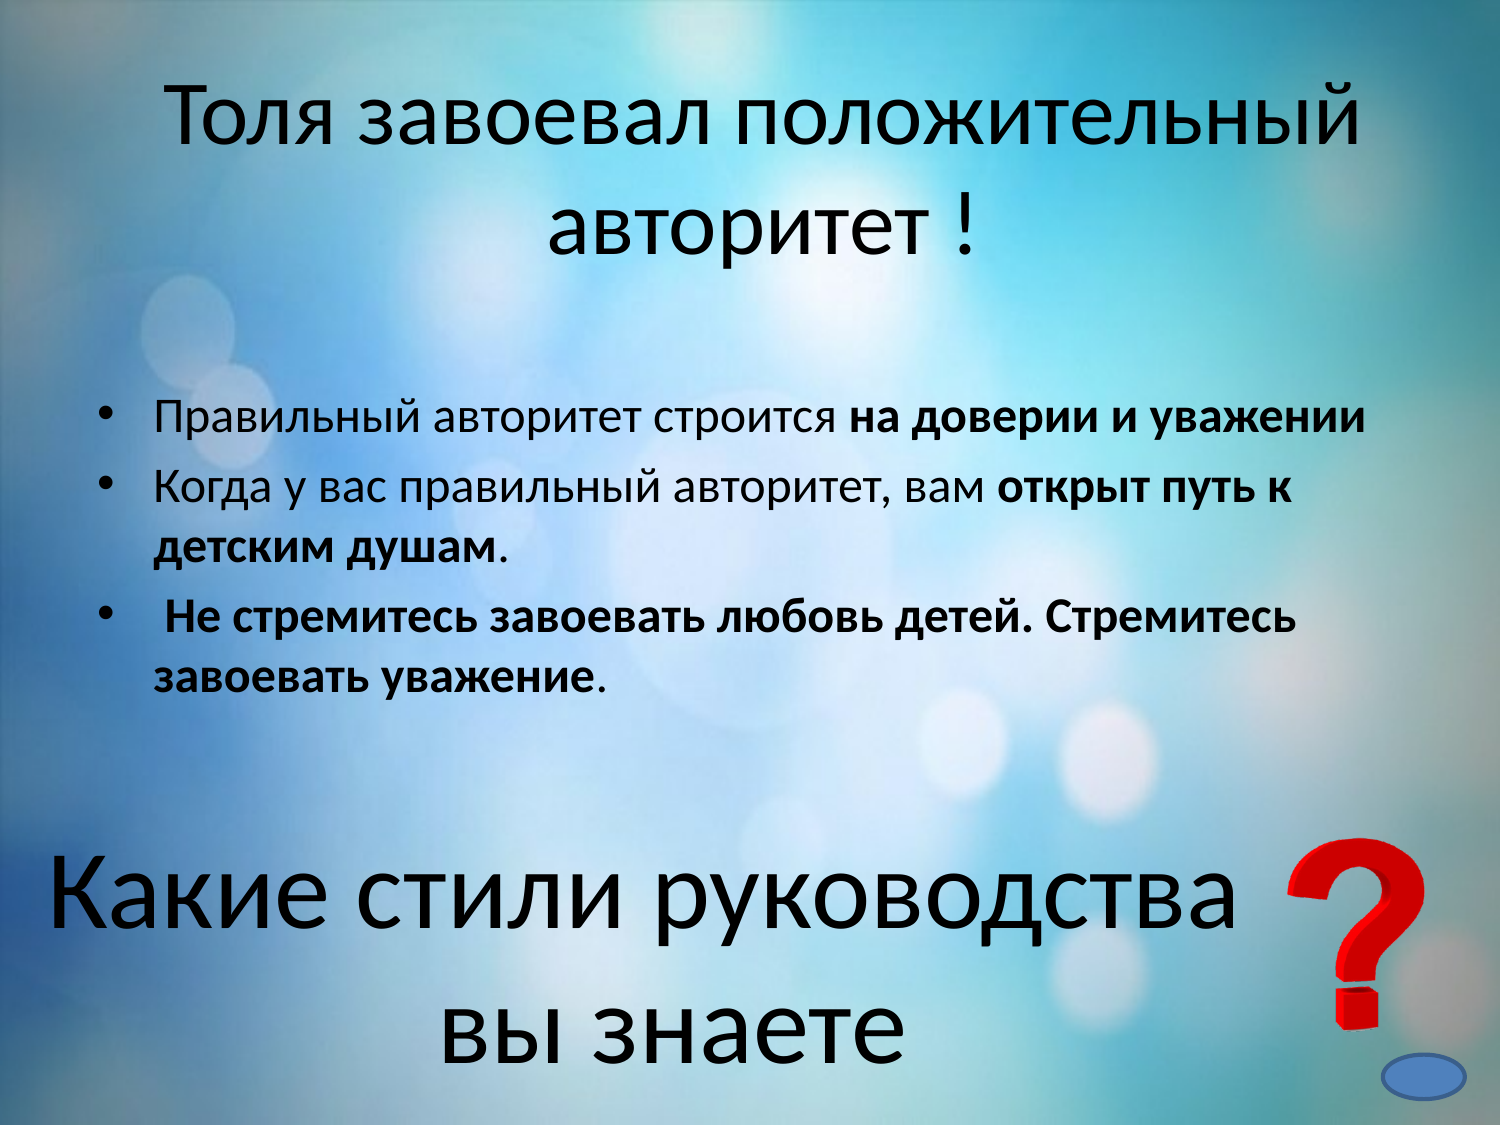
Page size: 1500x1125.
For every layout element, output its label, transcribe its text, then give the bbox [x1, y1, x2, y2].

list Какие стили руководства вы знаете [0, 808, 1289, 1029]
picture [0, 0, 1500, 1125]
text_box [1380, 1064, 1467, 1102]
title Толя завоевал положительный авторитет ! [75, 45, 1454, 282]
list Правильный авторитет строится на доверии и уважении Когда у вас правильный авторитет, вам открыт путь к детским душам. Не стремитесь завоевать любовь детей. Стремитесь завоевать уважение. [82, 375, 1407, 818]
